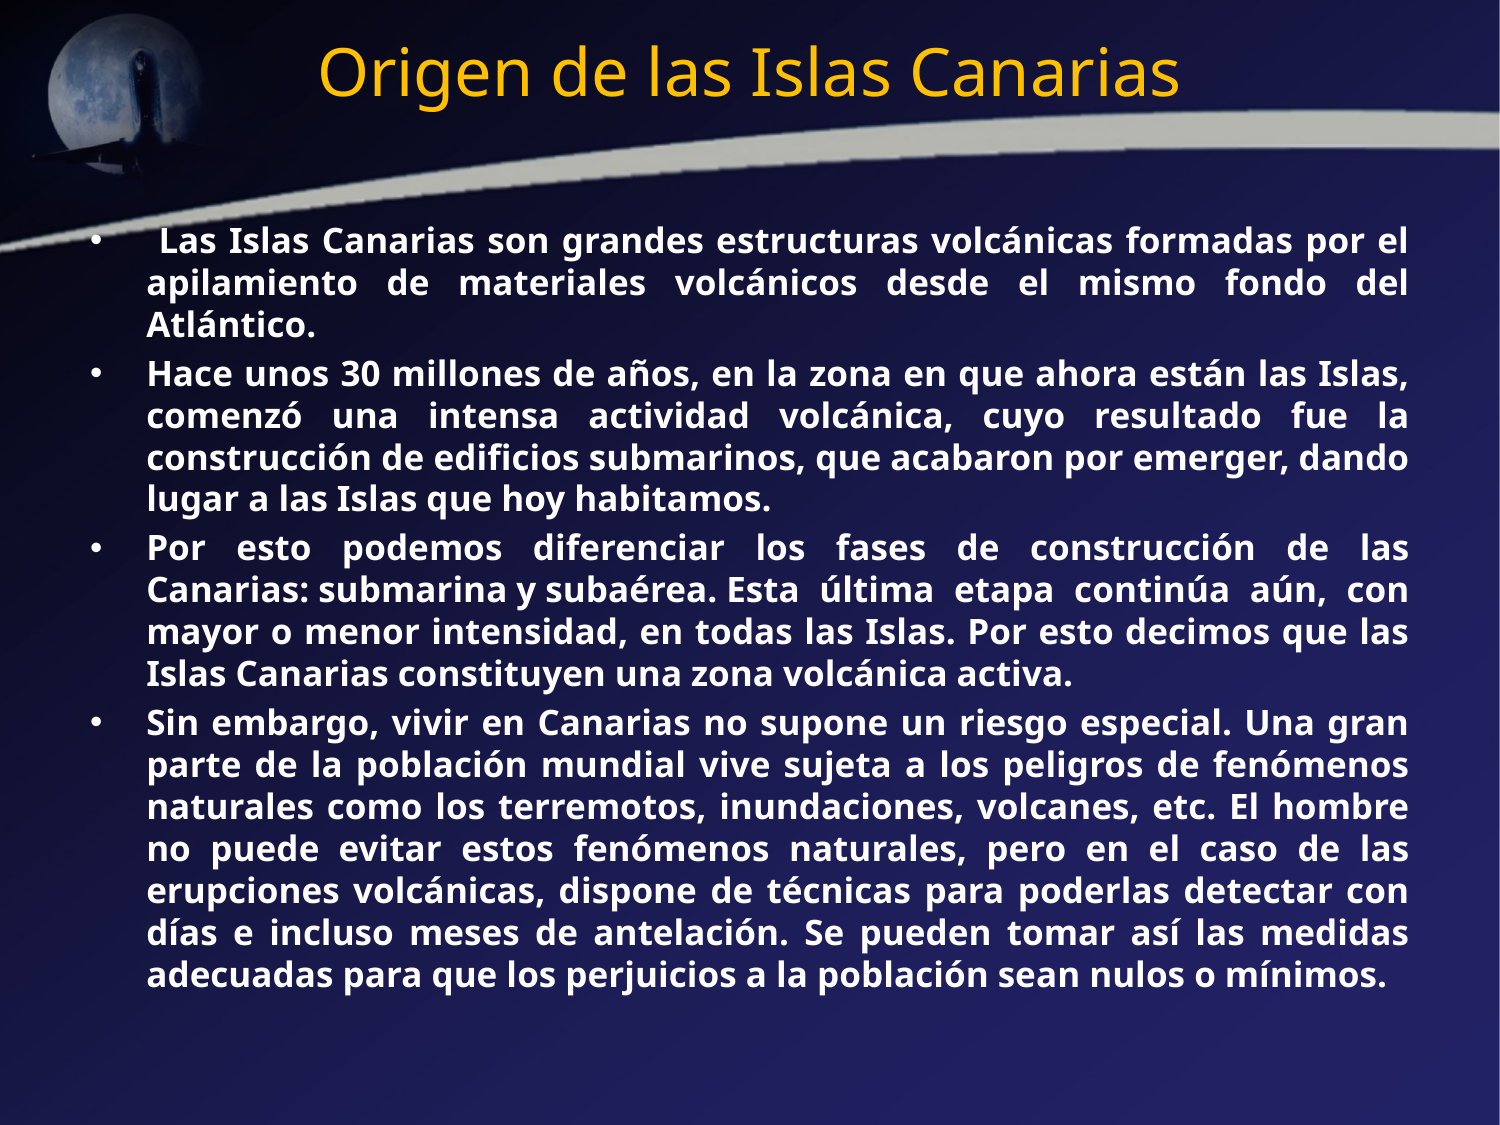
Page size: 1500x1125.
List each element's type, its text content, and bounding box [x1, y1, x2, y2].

title Origen de las Islas Canarias [75, 0, 1425, 141]
list Las Islas Canarias son grandes estructuras volcánicas formadas por el apilamiento de materiales volcánicos desde el mismo fondo del Atlántico. Hace unos 30 millones de años, en la zona en que ahora están las Islas, comenzó una intensa actividad volcánica, cuyo resultado fue la construcción de edificios submarinos, que acabaron por emerger, dando lugar a las Islas que hoy habitamos. Por esto podemos diferenciar los fases de construcción de las Canarias: submarina y subaérea. Esta última etapa continúa aún, con mayor o menor intensidad, en todas las Islas. Por esto decimos que las Islas Canarias constituyen una zona volcánica activa. Sin embargo, vivir en Canarias no supone un riesgo especial. Una gran parte de la población mundial vive sujeta a los peligros de fenómenos naturales como los terremotos, inundaciones, volcanes, etc. El hombre no puede evitar estos fenómenos naturales, pero en el caso de las erupciones volcánicas, dispone de técnicas para poderlas detectar con días e incluso meses de antelación. Se pueden tomar así las medidas adecuadas para que los perjuicios a la población sean nulos o mínimos. [75, 210, 1425, 1005]
picture [0, 0, 1500, 1125]
